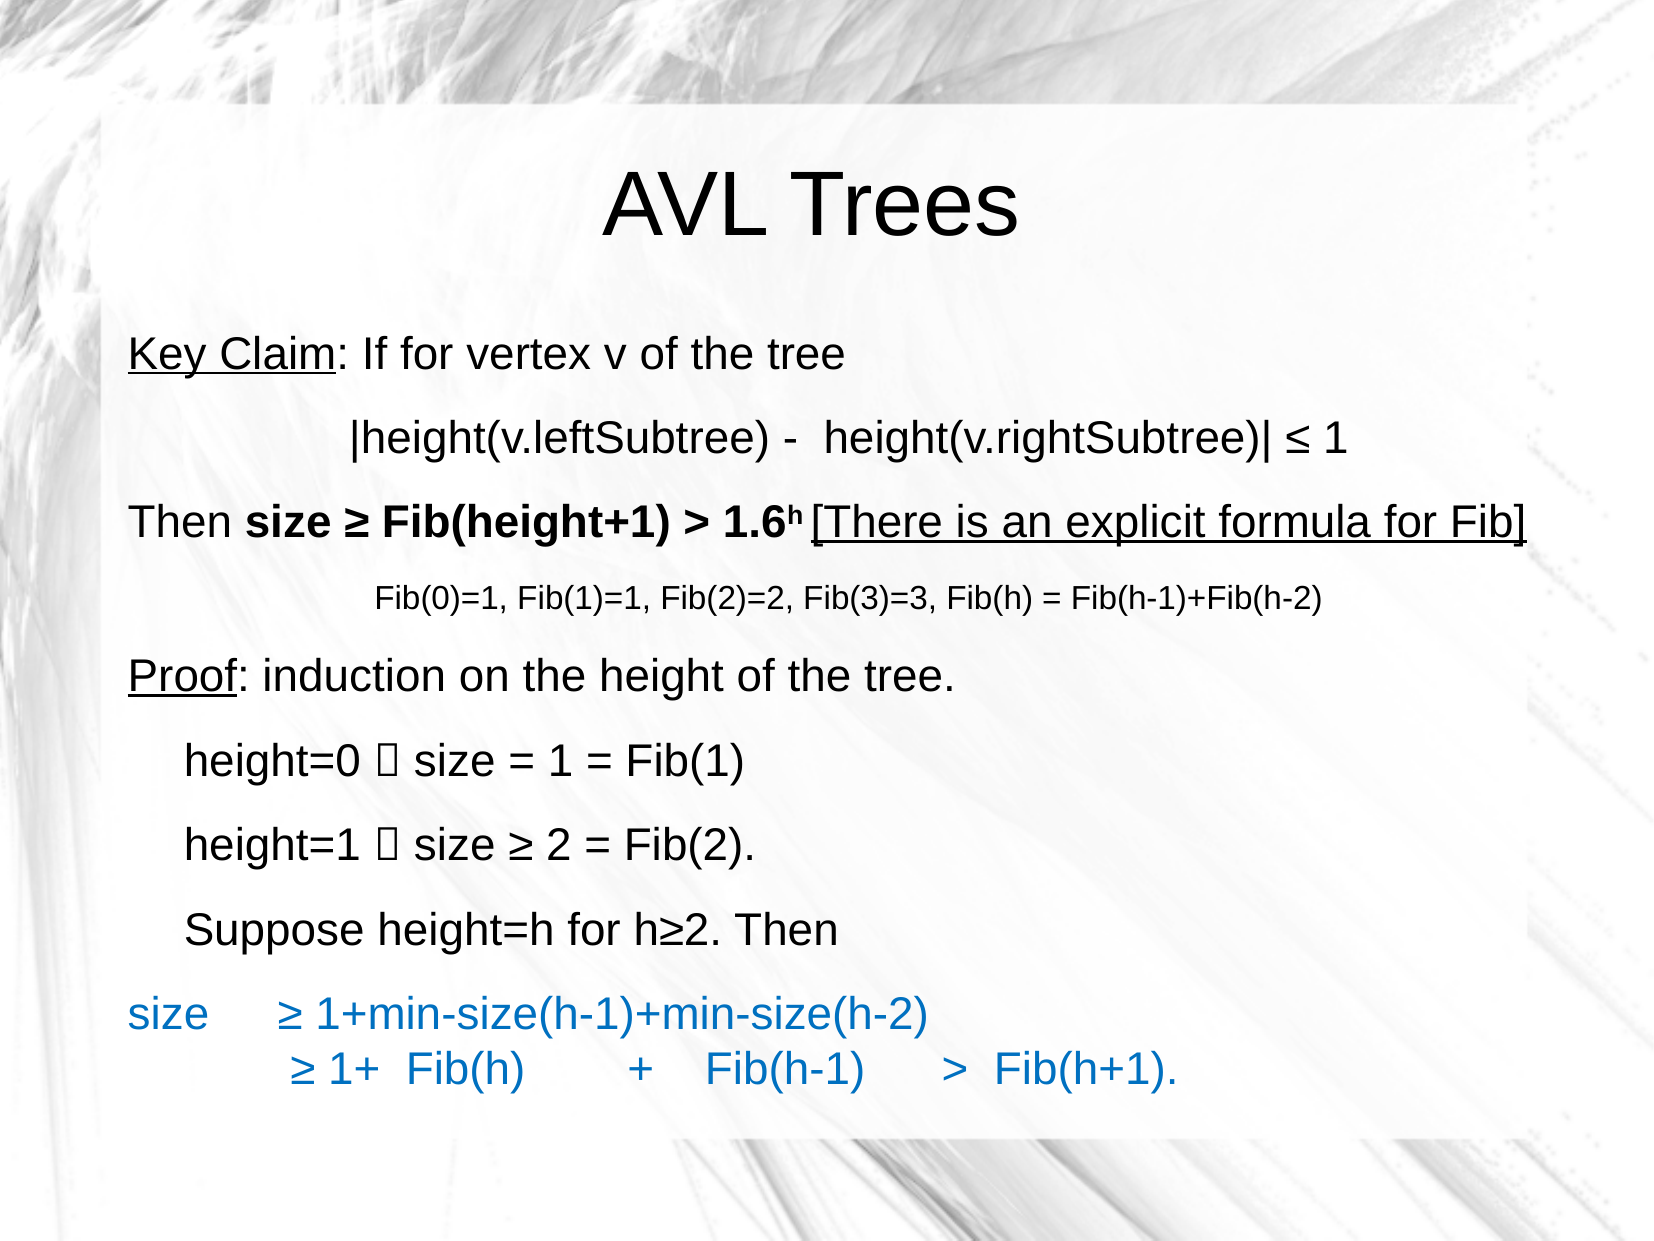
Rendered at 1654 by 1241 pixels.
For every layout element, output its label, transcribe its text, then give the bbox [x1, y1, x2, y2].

list Key Claim: If for vertex v of the tree |height(v.leftSubtree) - height(v.rightSubtree)| ≤ 1 Then size ≥ Fib(height+1) > 1.6h [There is an explicit formula for Fib] Fib(0)=1, Fib(1)=1, Fib(2)=2, Fib(3)=3, Fib(h) = Fib(h-1)+Fib(h-2) Proof: induction on the height of the tree. height=0  size = 1 = Fib(1) height=1  size ≥ 2 = Fib(2). Suppose height=h for h≥2. Then size ≥ 1+min-size(h-1)+min-size(h-2) ≥ 1+ Fib(h) + Fib(h-1) > Fib(h+1). [118, 319, 1571, 1109]
title AVL Trees [118, 93, 1506, 299]
picture [0, 0, 1654, 1241]
